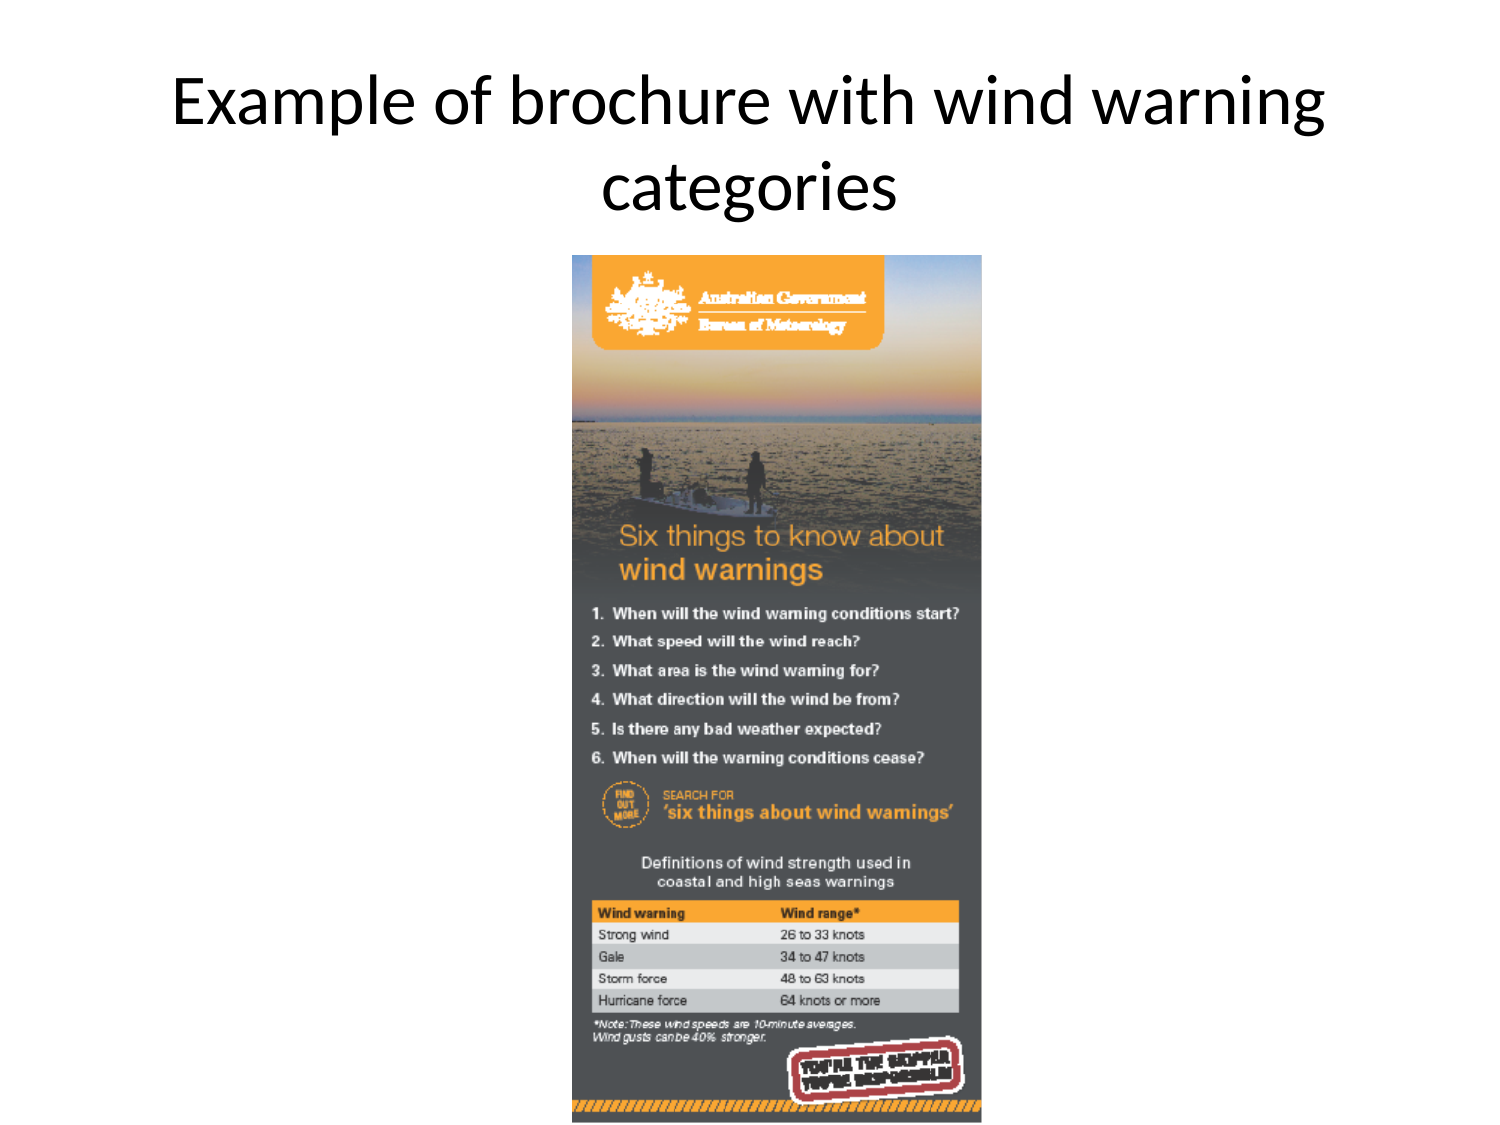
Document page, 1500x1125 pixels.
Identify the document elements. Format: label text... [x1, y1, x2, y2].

picture [572, 255, 983, 1123]
title Example of brochure with wind warning categories [75, 45, 1425, 233]
